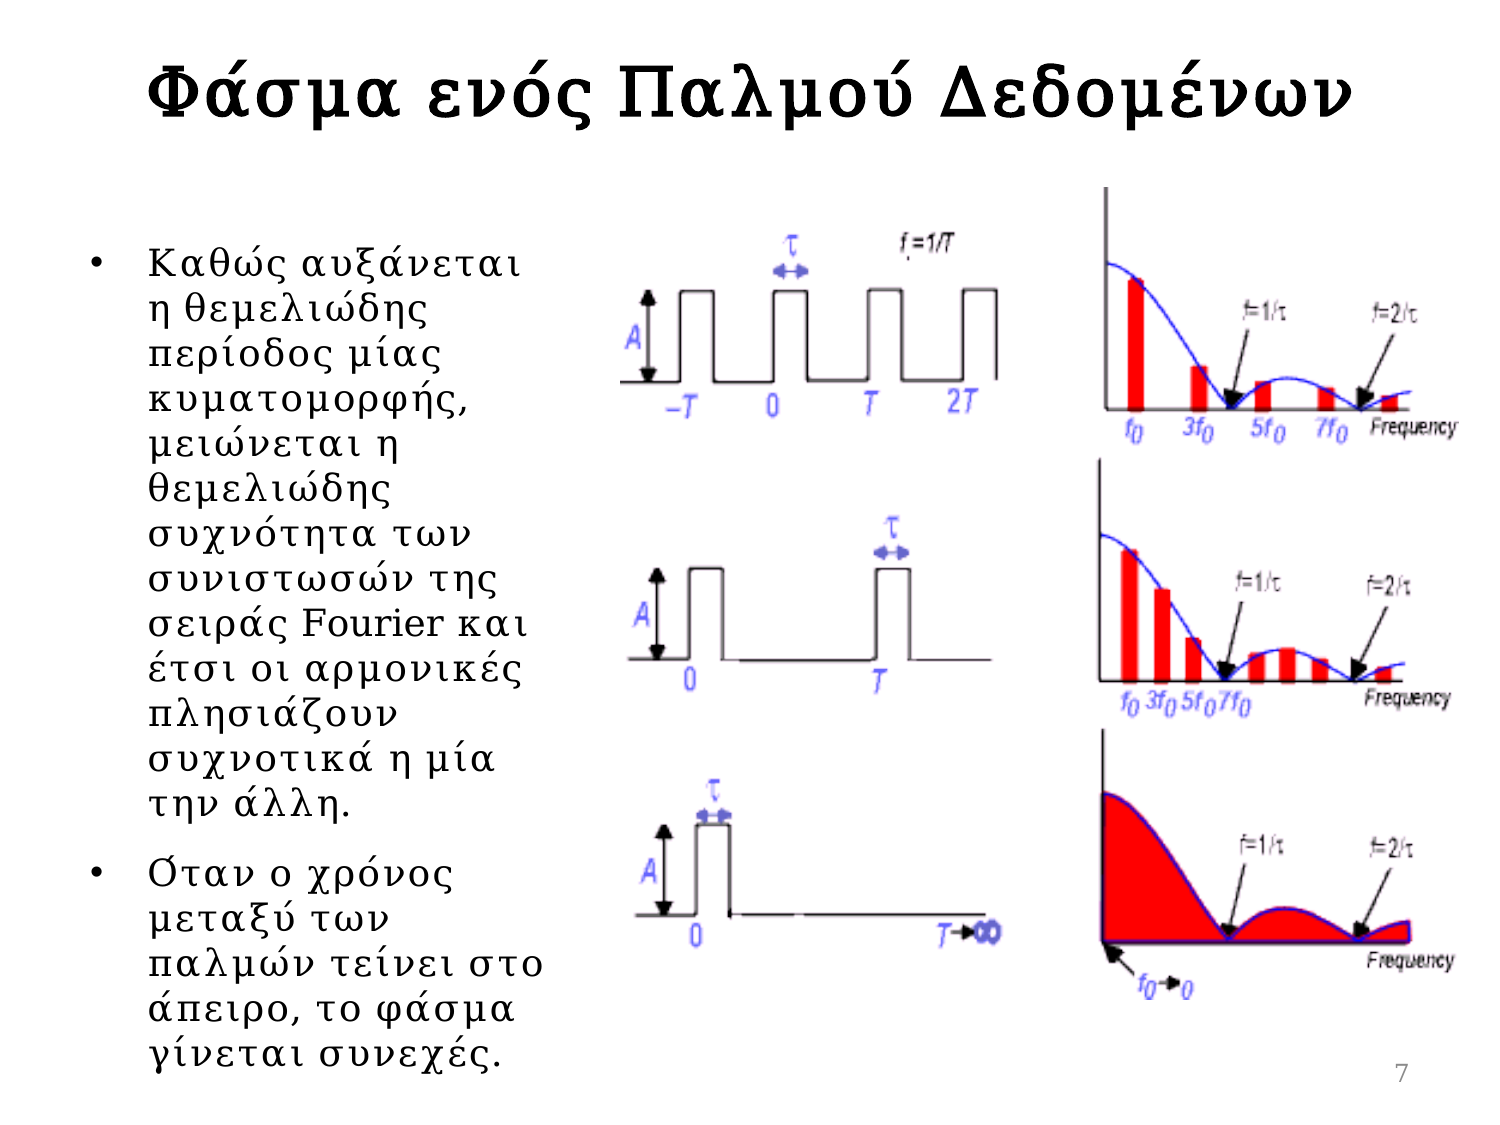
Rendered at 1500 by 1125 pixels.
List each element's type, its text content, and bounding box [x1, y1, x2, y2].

title Φάσμα ενός Παλμού Δεδομένων [75, 19, 1425, 159]
list Καθώς αυξάνεται η θεμελιώδης περίοδος μίας κυματομορφής, μειώνεται η θεμελιώδης συχνότητα των συνιστωσών της σειράς Fourier και έτσι οι αρμονικές πλησιάζουν συχνοτικά η μία την άλλη. Όταν ο χρόνος μεταξύ των παλμών τείνει στο άπειρο, το φάσμα γίνεται συνεχές. [75, 231, 561, 1071]
picture [619, 186, 1459, 1000]
slide_number 7 [1222, 1042, 1425, 1103]
